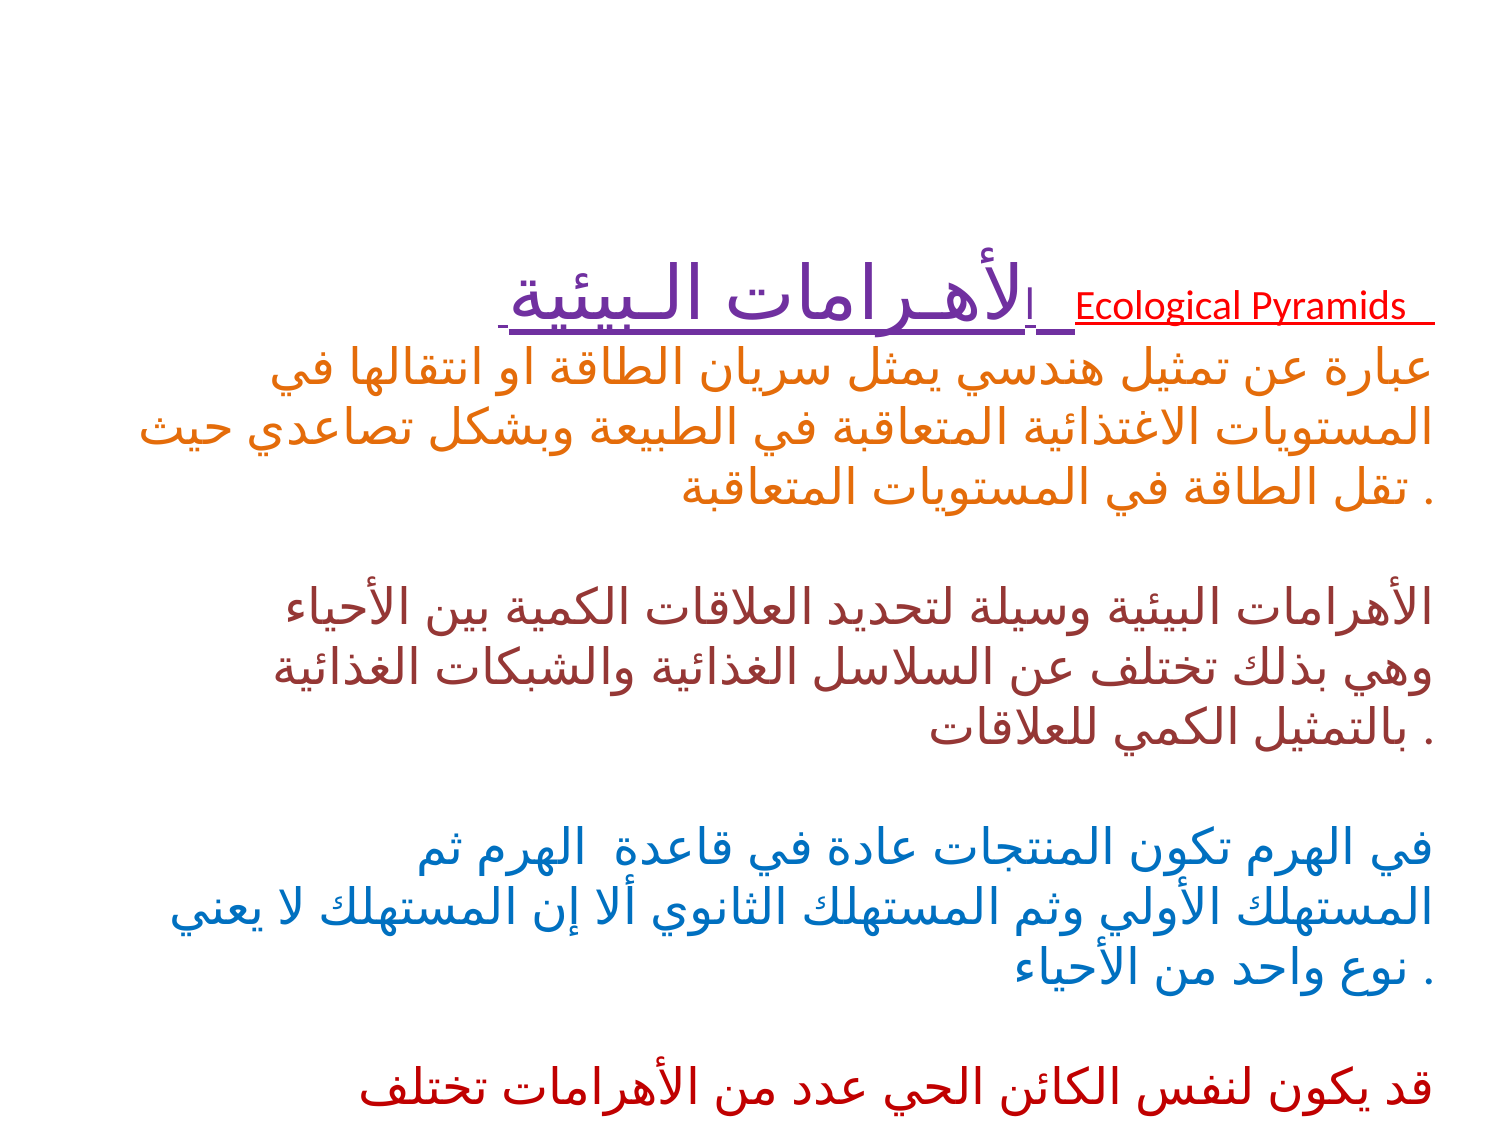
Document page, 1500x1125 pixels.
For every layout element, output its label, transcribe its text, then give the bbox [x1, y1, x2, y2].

text_box الأهـرامات الـبيئية Ecological Pyramids عبارة عن تمثيل هندسي يمثل سريان الطاقة او انتقالها في المستويات الاغتذائية المتعاقبة في الطبيعة وبشكل تصاعدي حيث تقل الطاقة في المستويات المتعاقبة . الأهرامات البيئية وسيلة لتحديد العلاقات الكمية بين الأحياء وهي بذلك تختلف عن السلاسل الغذائية والشبكات الغذائية بالتمثيل الكمي للعلاقات . في الهرم تكون المنتجات عادة في قاعدة الهرم ثم المستهلك الأولي وثم المستهلك الثانوي ألا إن المستهلك لا يعني نوع واحد من الأحياء . قد يكون لنفس الكائن الحي عدد من الأهرامات تختلف حسب الموسم او العمر او حسب المنطقة الجغرافية . [112, 236, 1450, 1125]
